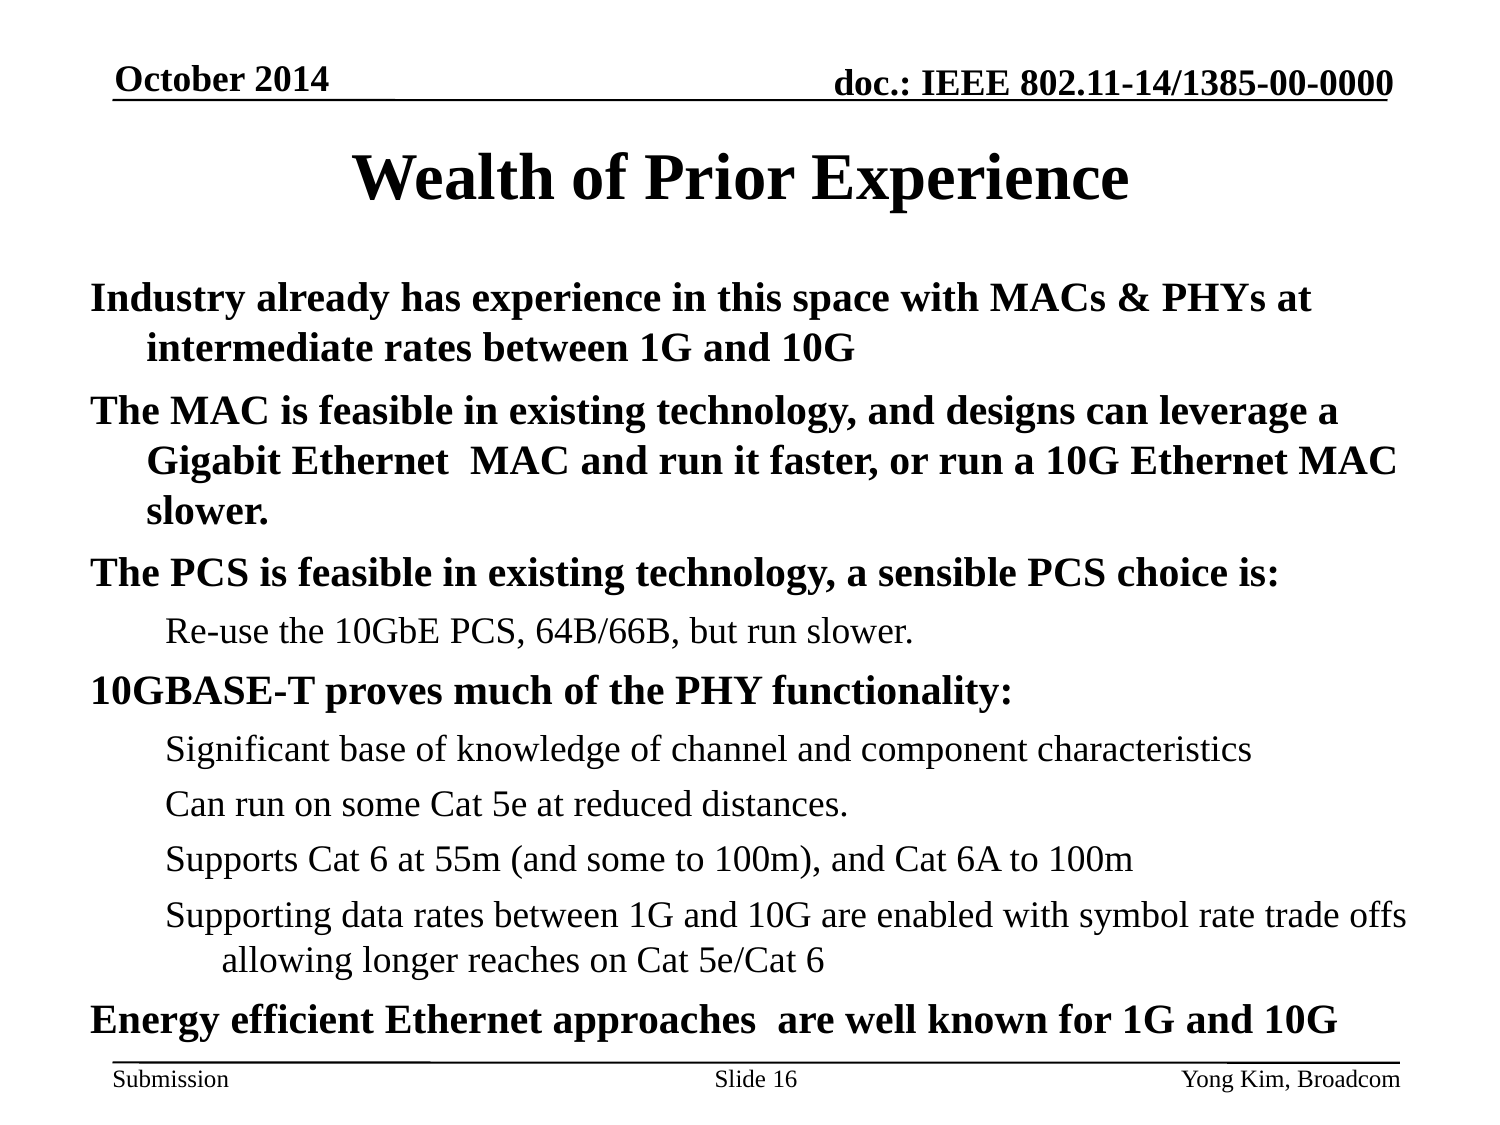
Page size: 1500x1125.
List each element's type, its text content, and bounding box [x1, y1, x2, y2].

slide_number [114, 54, 423, 100]
footer Yong Kim, Broadcom [878, 1061, 1402, 1093]
list Industry already has experience in this space with MACs & PHYs at intermediate rates between 1G and 10G The MAC is feasible in existing technology, and designs can leverage a Gigabit Ethernet MAC and run it faster, or run a 10G Ethernet MAC slower. The PCS is feasible in existing technology, a sensible PCS choice is: Re-use the 10GbE PCS, 64B/66B, but run slower. 10GBASE-T proves much of the PHY functionality: Significant base of knowledge of channel and component characteristics Can run on some Cat 5e at reduced distances. Supports Cat 6 at 55m (and some to 100m), and Cat 6A to 100m Supporting data rates between 1G and 10G are enabled with symbol rate trade offs allowing longer reaches on Cat 5e/Cat 6 Energy efficient Ethernet approaches are well known for 1G and 10G [74, 262, 1426, 1006]
slide_number Slide 16 [712, 1061, 800, 1123]
title Wealth of Prior Experience [74, 112, 1426, 233]
